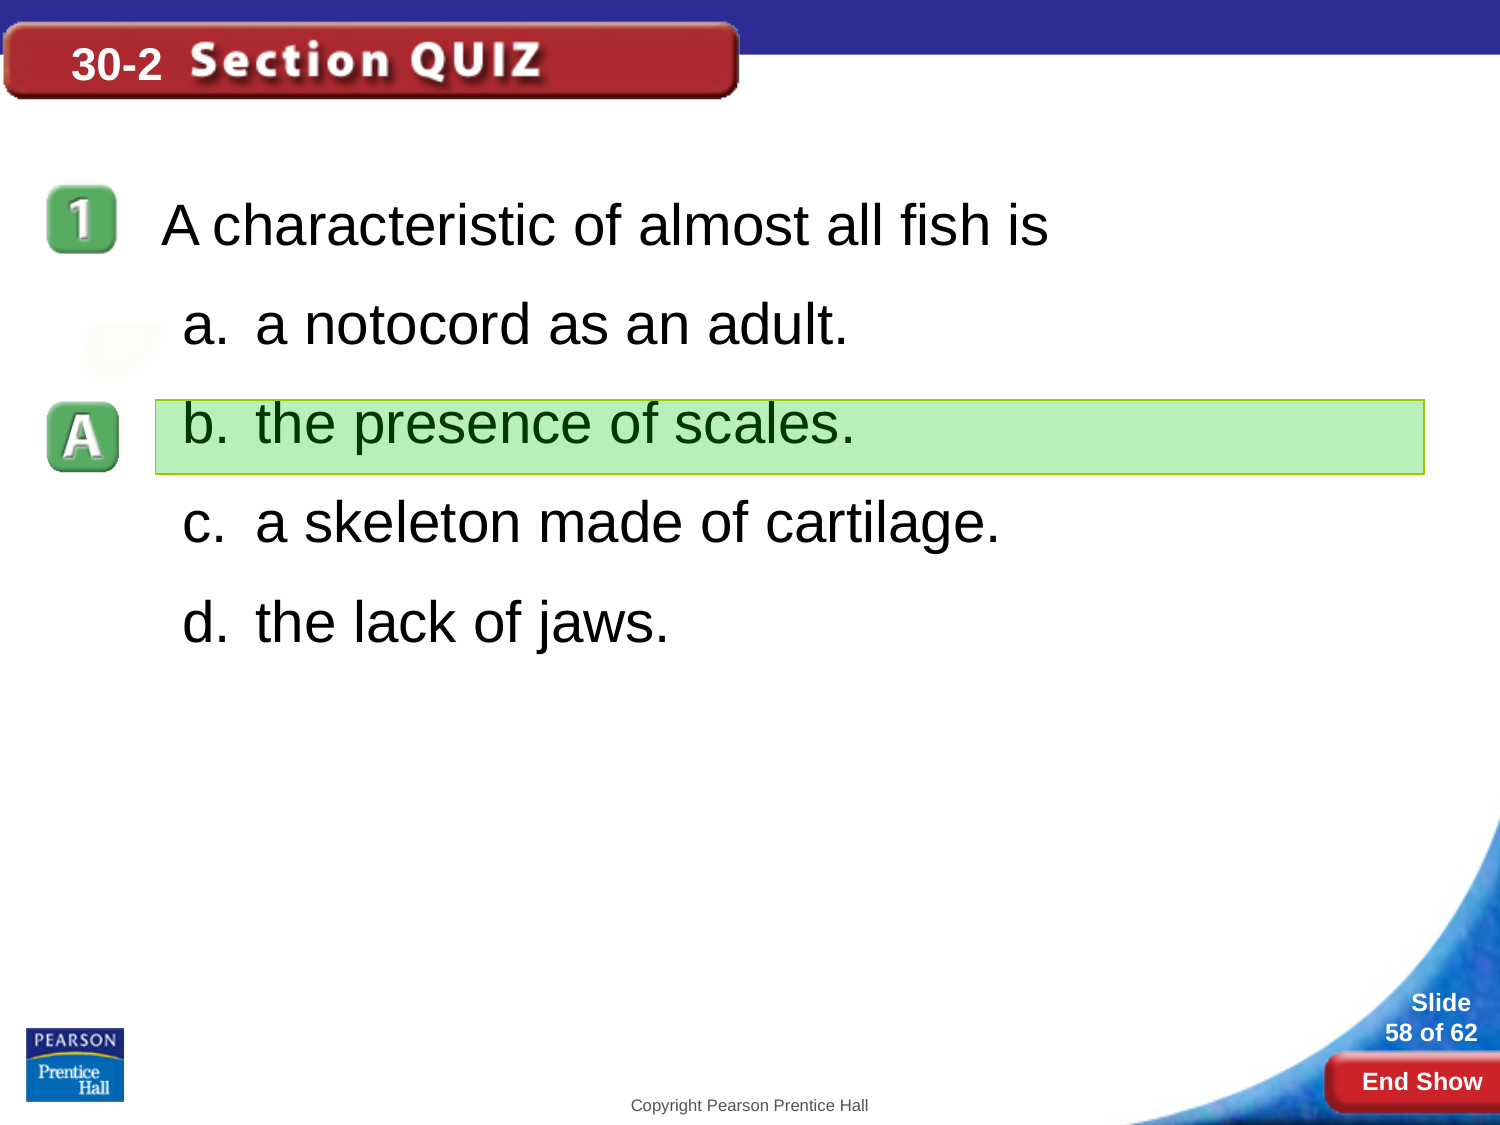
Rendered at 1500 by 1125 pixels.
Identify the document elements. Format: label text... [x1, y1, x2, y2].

picture [39, 178, 132, 262]
list A characteristic of almost all fish is a notocord as an adult. the presence of scales. a skeleton made of cartilage. the lack of jaws. [44, 179, 1440, 888]
picture [0, 0, 1500, 1125]
footer Copyright Pearson Prentice Hall [512, 1087, 988, 1113]
title 30-2 [2, 26, 179, 98]
text_box [155, 400, 1424, 475]
